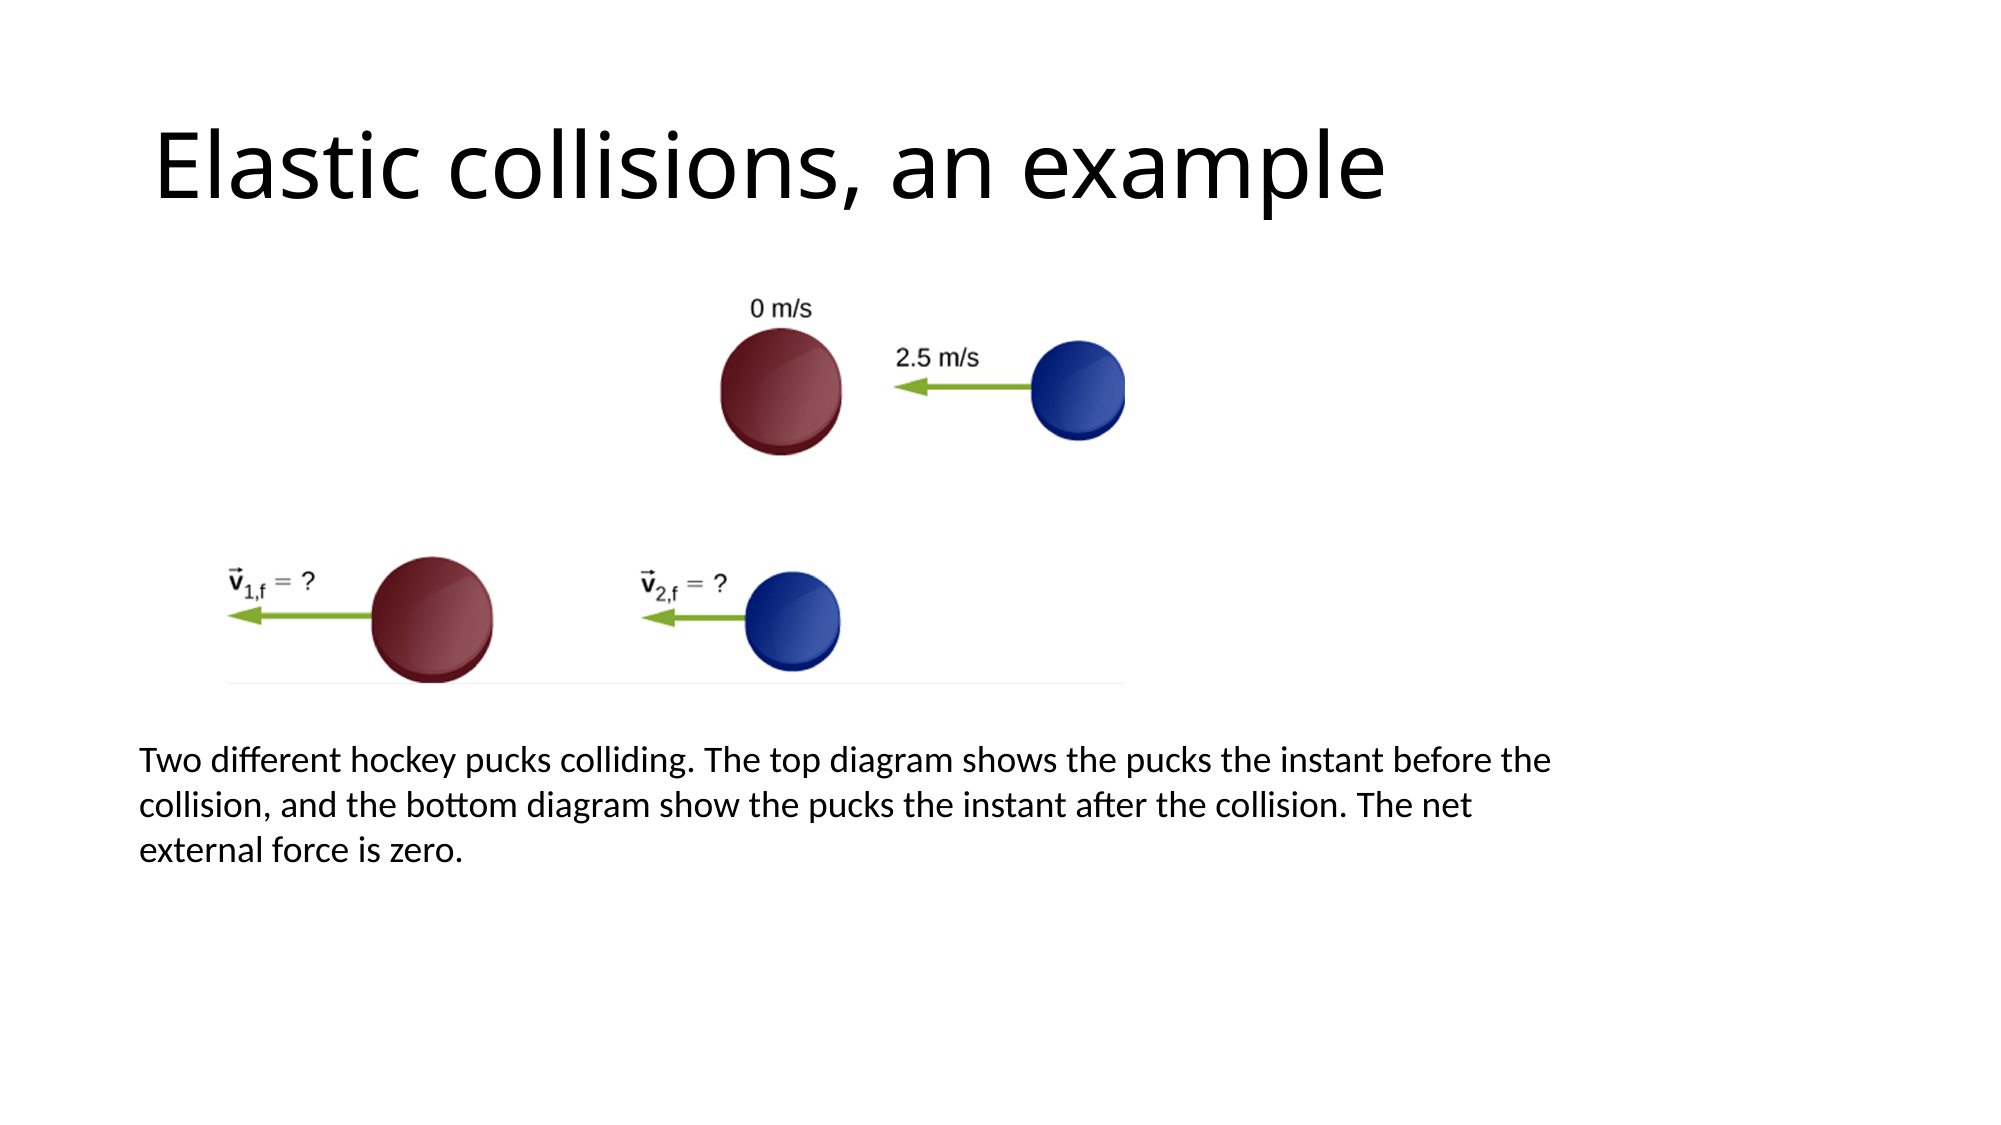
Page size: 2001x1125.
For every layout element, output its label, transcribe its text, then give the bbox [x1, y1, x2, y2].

text_box Two different hockey pucks colliding. The top diagram shows the pucks the instant before the collision, and the bottom diagram show the pucks the instant after the collision. The net external force is zero. [124, 727, 1611, 878]
title Elastic collisions, an example [137, 59, 1863, 278]
picture [227, 294, 1125, 684]
